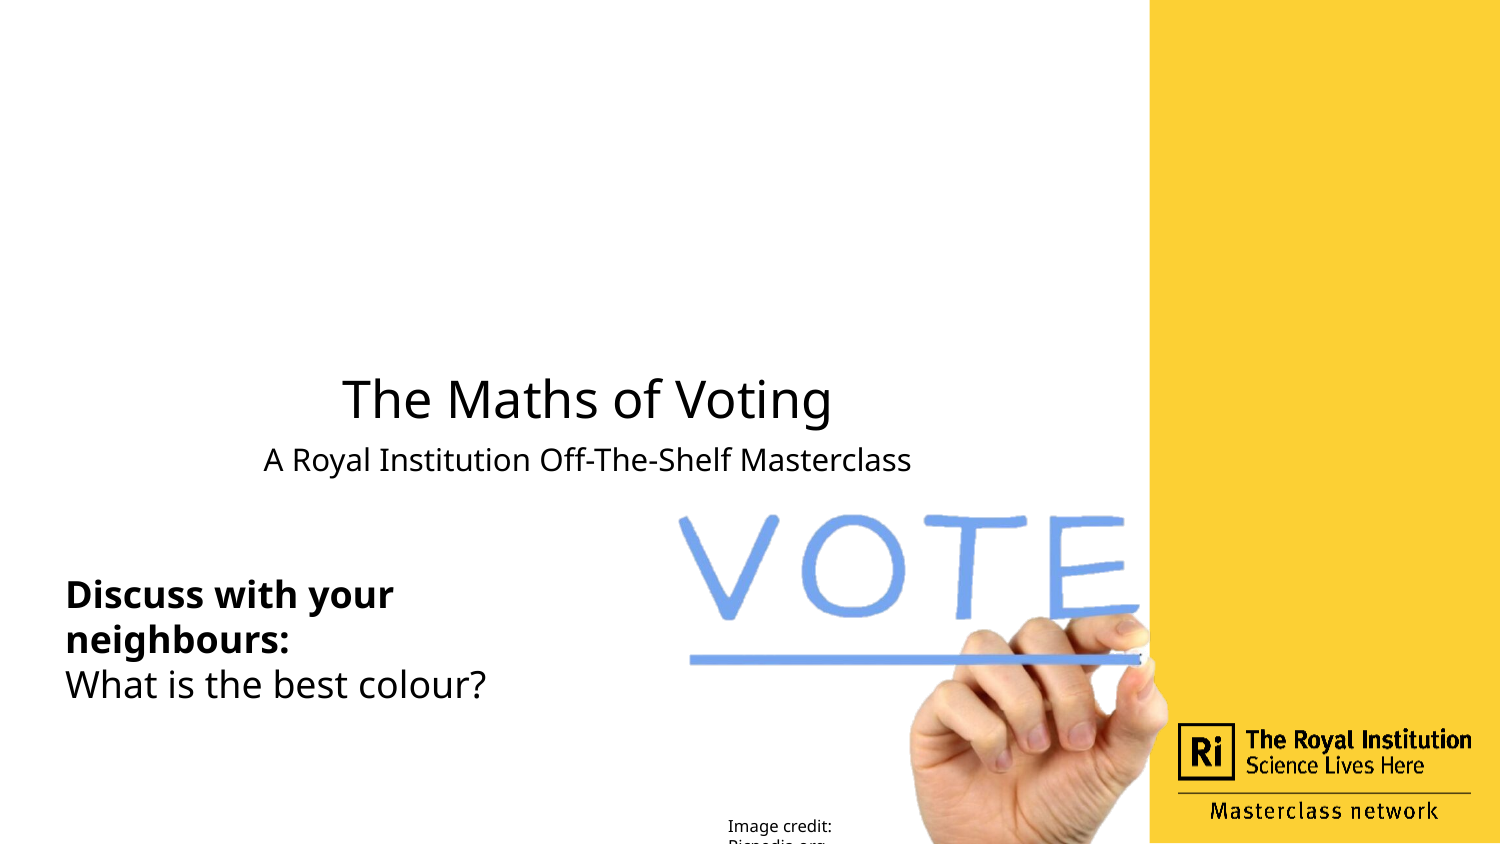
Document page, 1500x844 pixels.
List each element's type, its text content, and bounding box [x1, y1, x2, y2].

text_box Discuss with your neighbours: What is the best colour? [50, 563, 571, 714]
picture [628, 460, 1500, 844]
title The Maths of Voting [200, 143, 976, 437]
subtitle A Royal Institution Off-The-Shelf Masterclass​ [200, 437, 976, 500]
